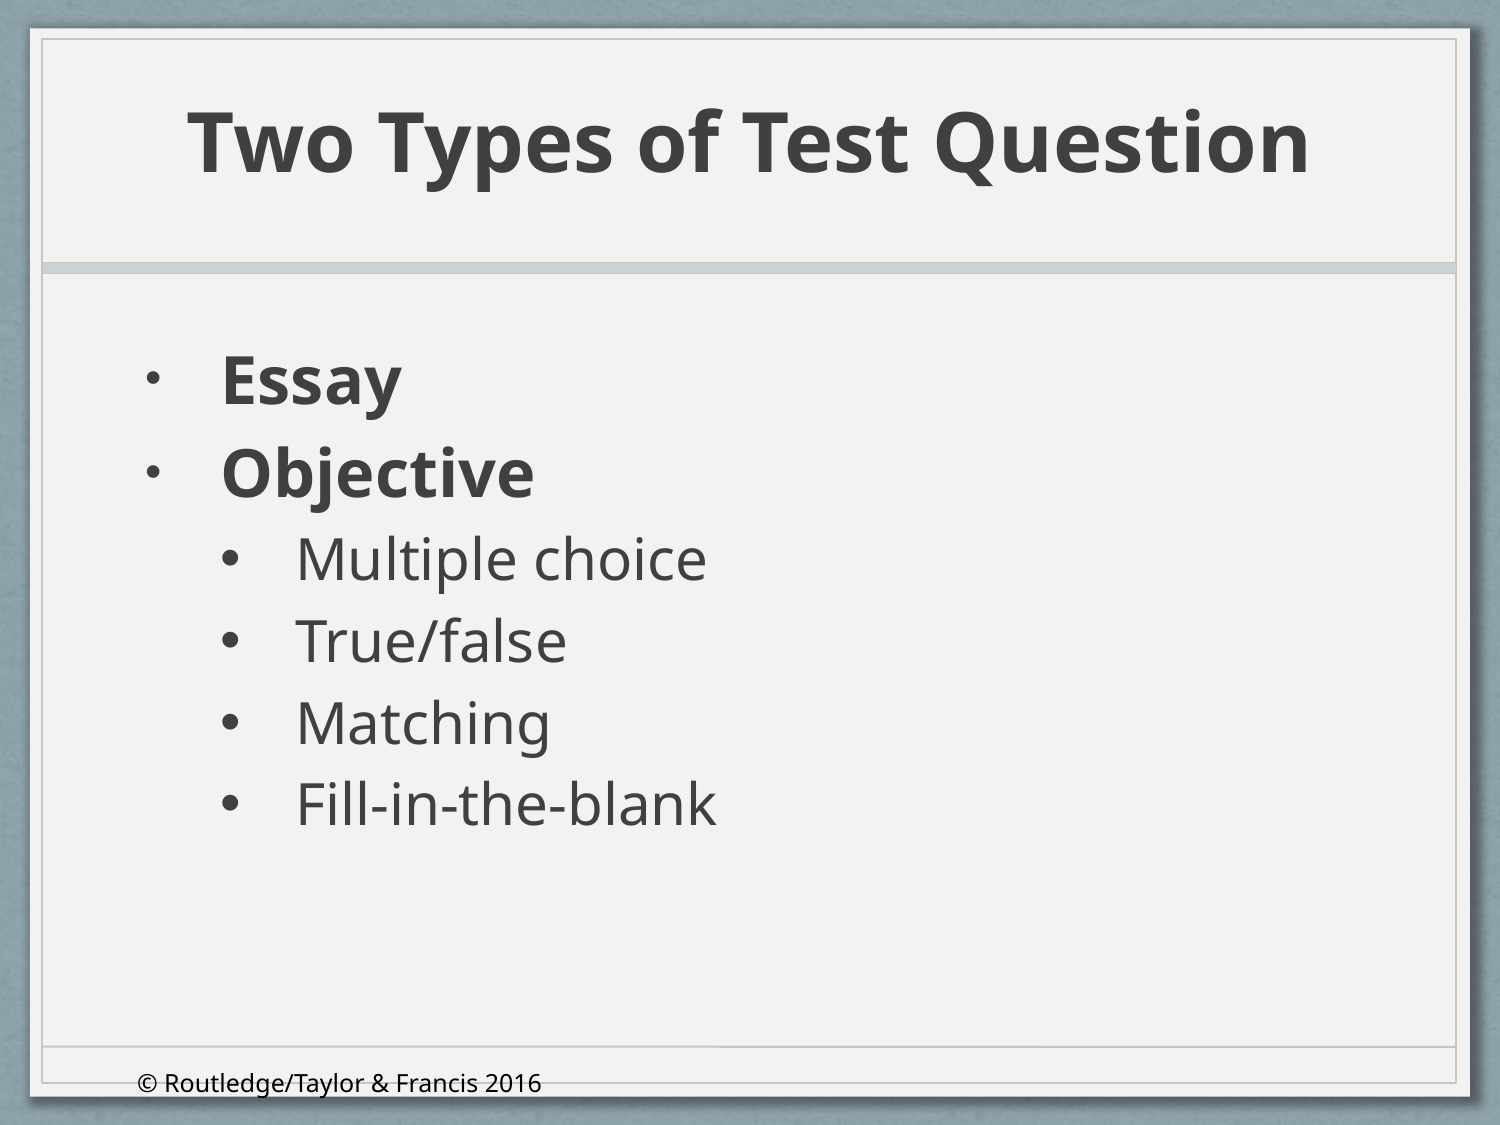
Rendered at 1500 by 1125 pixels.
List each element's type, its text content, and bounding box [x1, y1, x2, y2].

footer © Routledge/Taylor & Francis 2016 [34, 1052, 558, 1113]
text_box Two Types of Test Question [74, 45, 1425, 233]
text_box Essay Objective Multiple choice True/false Matching Fill-in-the-blank [130, 330, 1381, 1035]
